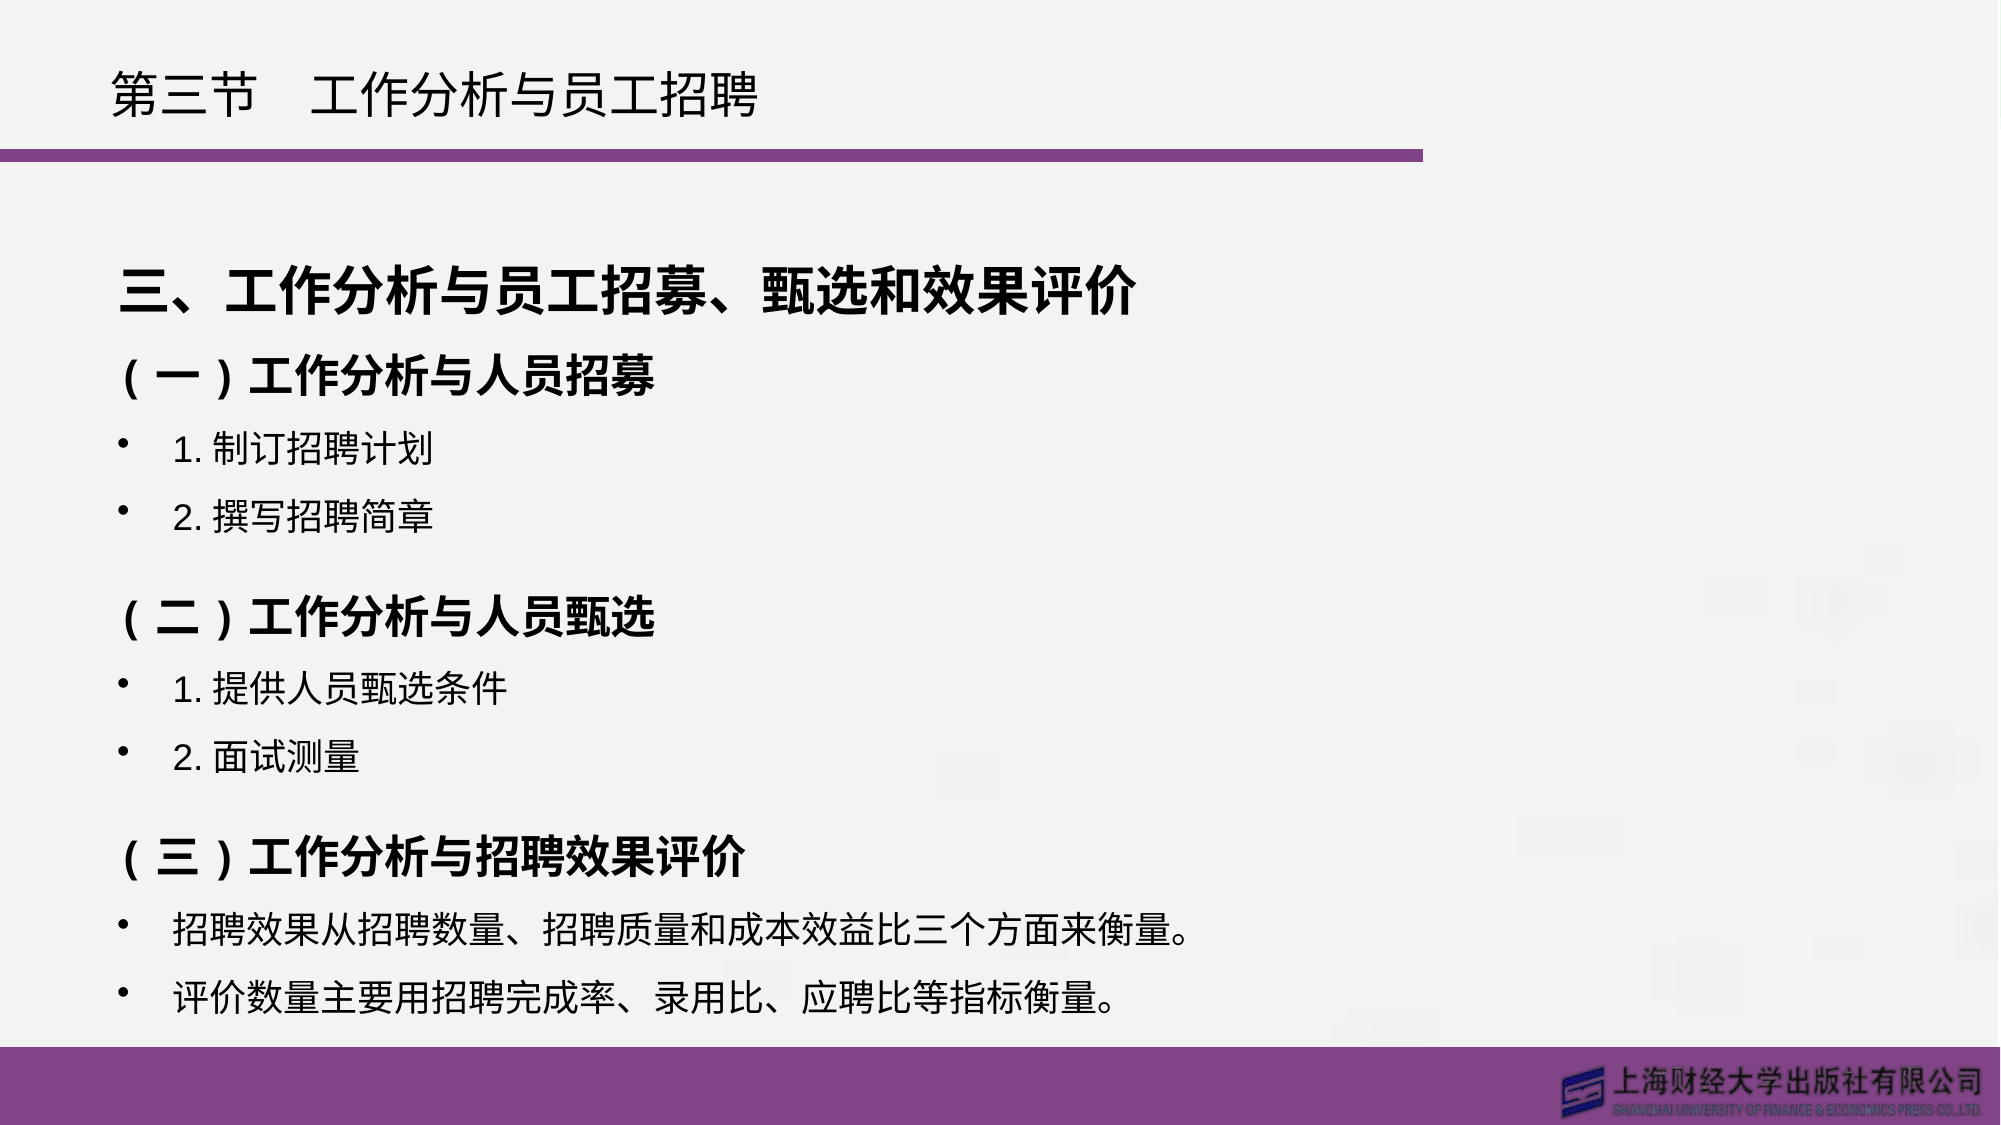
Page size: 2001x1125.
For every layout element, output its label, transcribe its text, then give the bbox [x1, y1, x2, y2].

title 第三节 工作分析与员工招聘 [94, 42, 1451, 146]
picture [0, 0, 2001, 1125]
list 三、工作分析与员工招募、甄选和效果评价 (一)工作分析与人员招募 1.制订招聘计划 2.撰写招聘简章 (二)工作分析与人员甄选 1.提供人员甄选条件 2.面试测量 (三)工作分析与招聘效果评价 招聘效果从招聘数量、招聘质量和成本效益比三个方面来衡量。 评价数量主要用招聘完成率、录用比、应聘比等指标衡量。 [102, 233, 1898, 1032]
